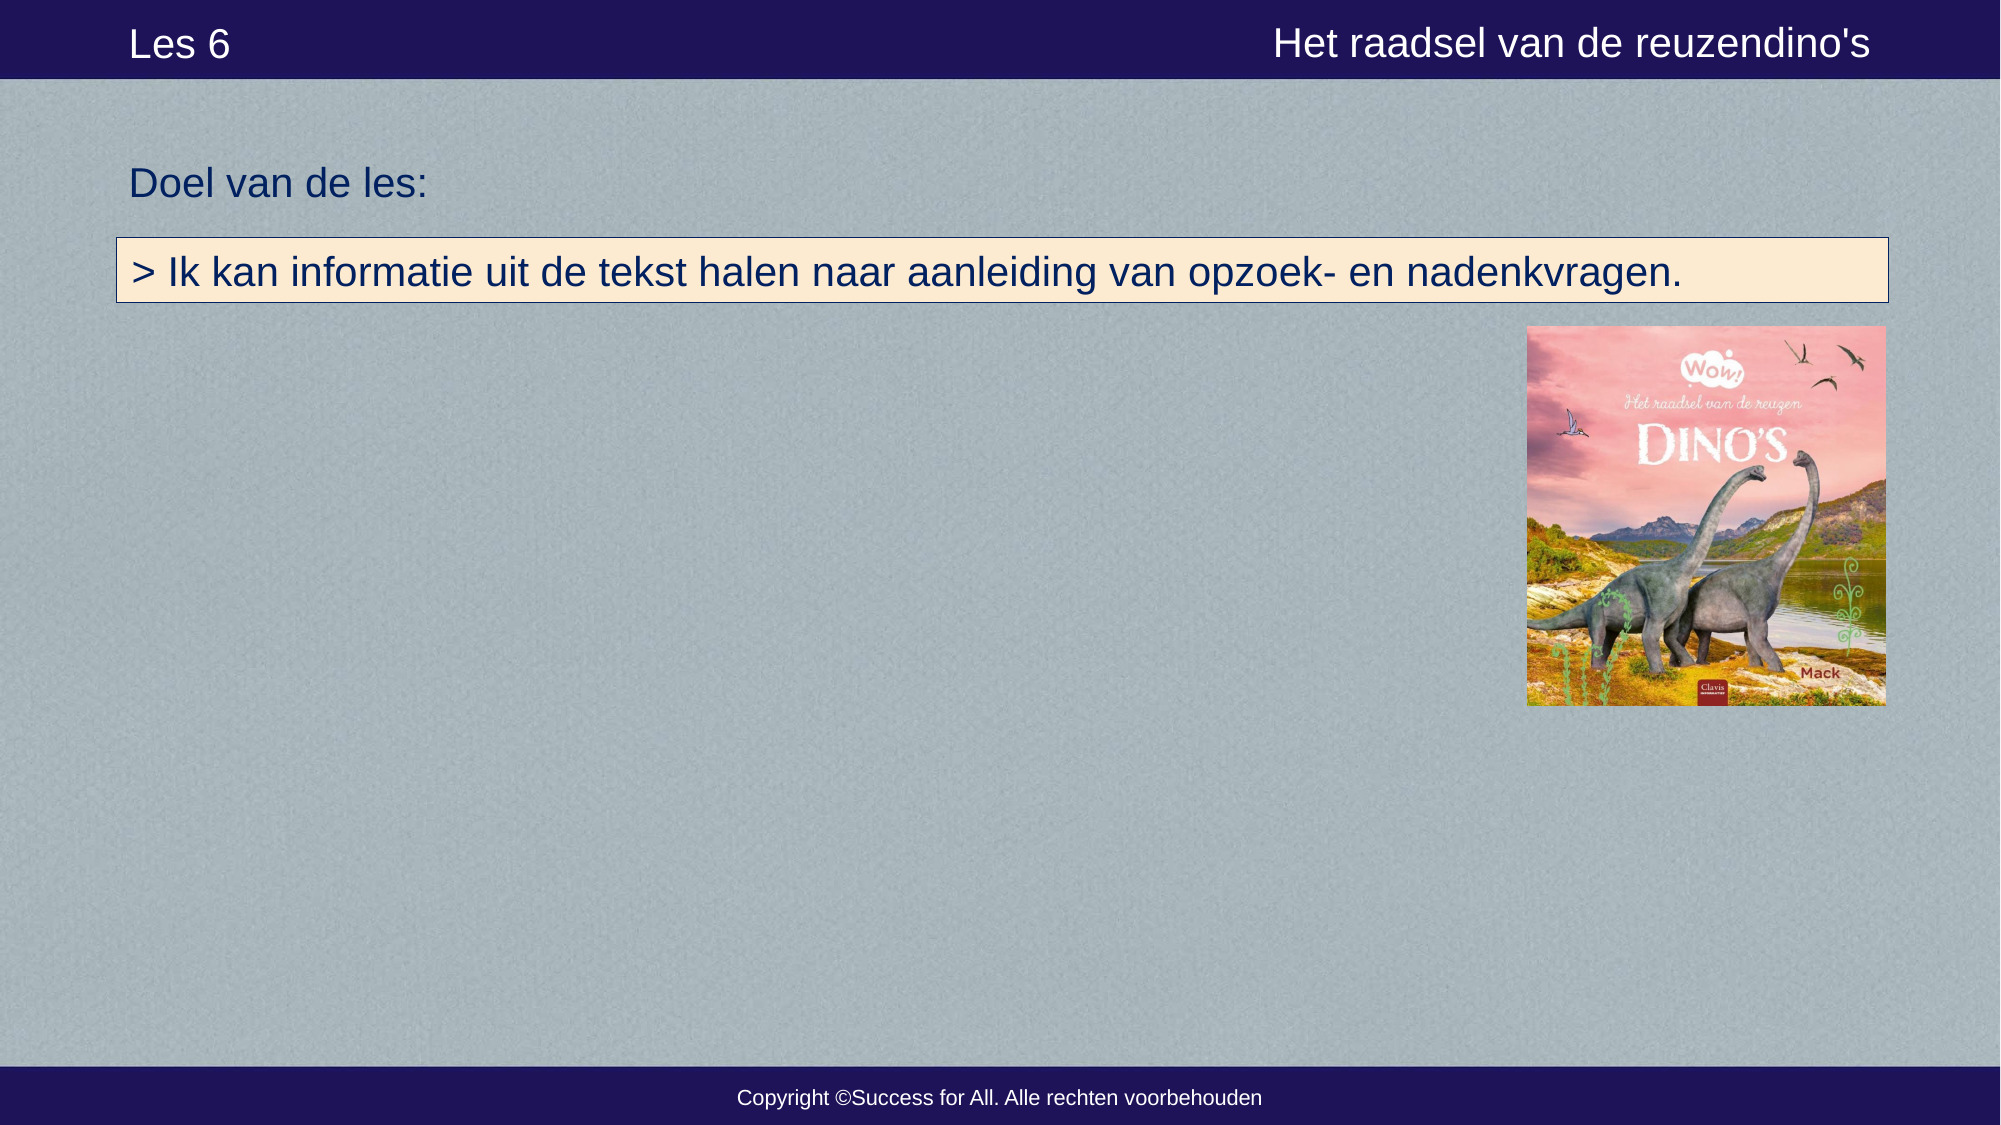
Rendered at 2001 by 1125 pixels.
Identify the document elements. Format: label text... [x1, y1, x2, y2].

text_box Copyright ©Success for All. Alle rechten voorbehouden [0, 1076, 2000, 1125]
text_box Het raadsel van de reuzendino's [999, 8, 1886, 73]
text_box Les 6 [114, 9, 354, 75]
picture [0, 0, 2001, 1125]
text_box Doel van de les: [113, 148, 1635, 214]
text_box > Ik kan informatie uit de tekst halen naar aanleiding van opzoek- en nadenkvragen. [116, 237, 1889, 303]
